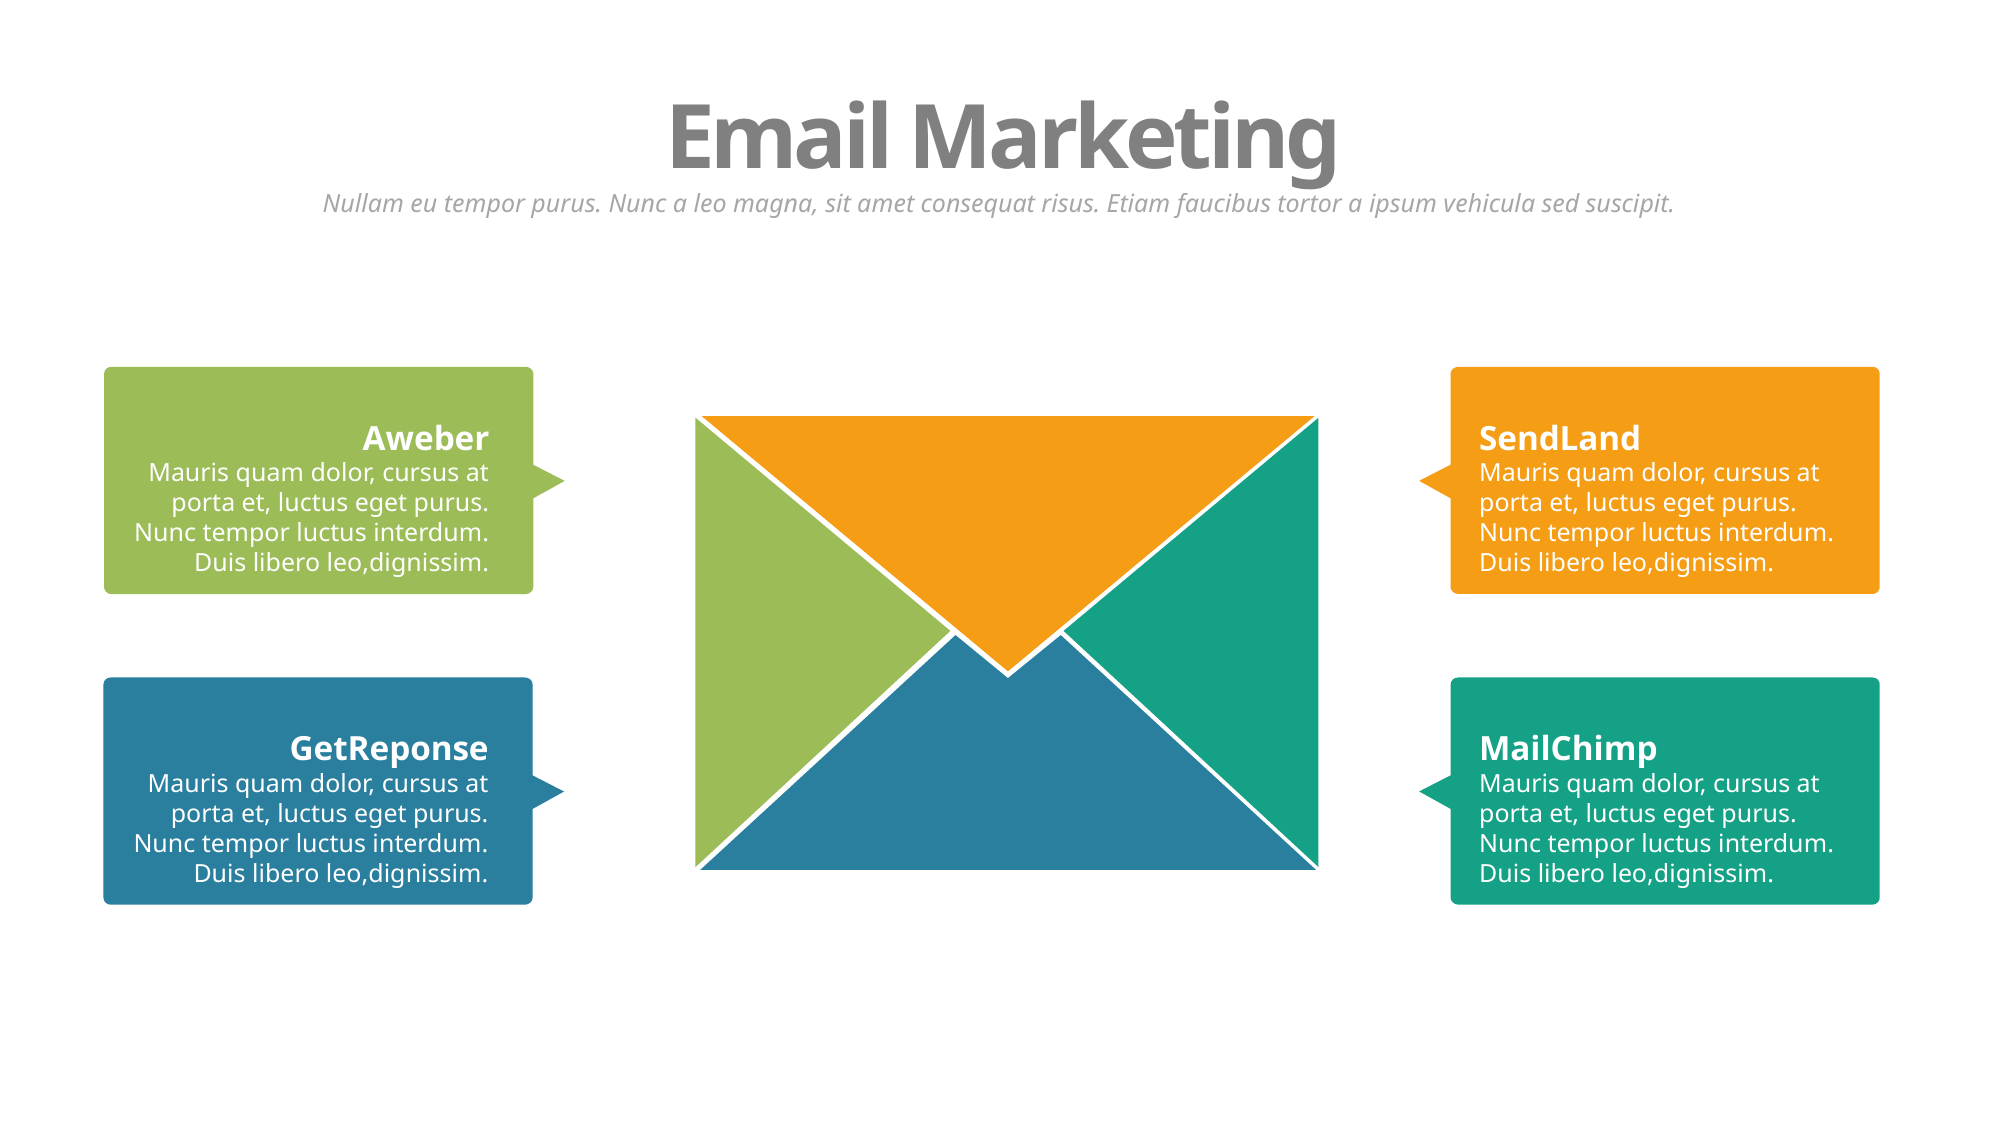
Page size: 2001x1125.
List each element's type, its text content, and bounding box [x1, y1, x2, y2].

text_box MailChimp Mauris quam dolor, cursus at porta et, luctus eget purus. Nunc tempor luctus interdum. Duis libero leo,dignissim. [1419, 677, 1880, 905]
text_box Nullam eu tempor purus. Nunc a leo magna, sit amet consequat risus. Etiam faucibus tortor a ipsum vehicula sed suscipit. [123, 182, 1884, 223]
text_box GetReponse Mauris quam dolor, cursus at porta et, luctus eget purus. Nunc tempor luctus interdum. Duis libero leo,dignissim. [103, 677, 565, 905]
text_box SendLand Mauris quam dolor, cursus at porta et, luctus eget purus. Nunc tempor luctus interdum. Duis libero leo,dignissim. [1419, 366, 1880, 594]
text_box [695, 416, 1319, 870]
text_box Email Marketing [655, 74, 1352, 182]
text_box Aweber Mauris quam dolor, cursus at porta et, luctus eget purus. Nunc tempor luctus interdum. Duis libero leo,dignissim. [104, 366, 565, 595]
